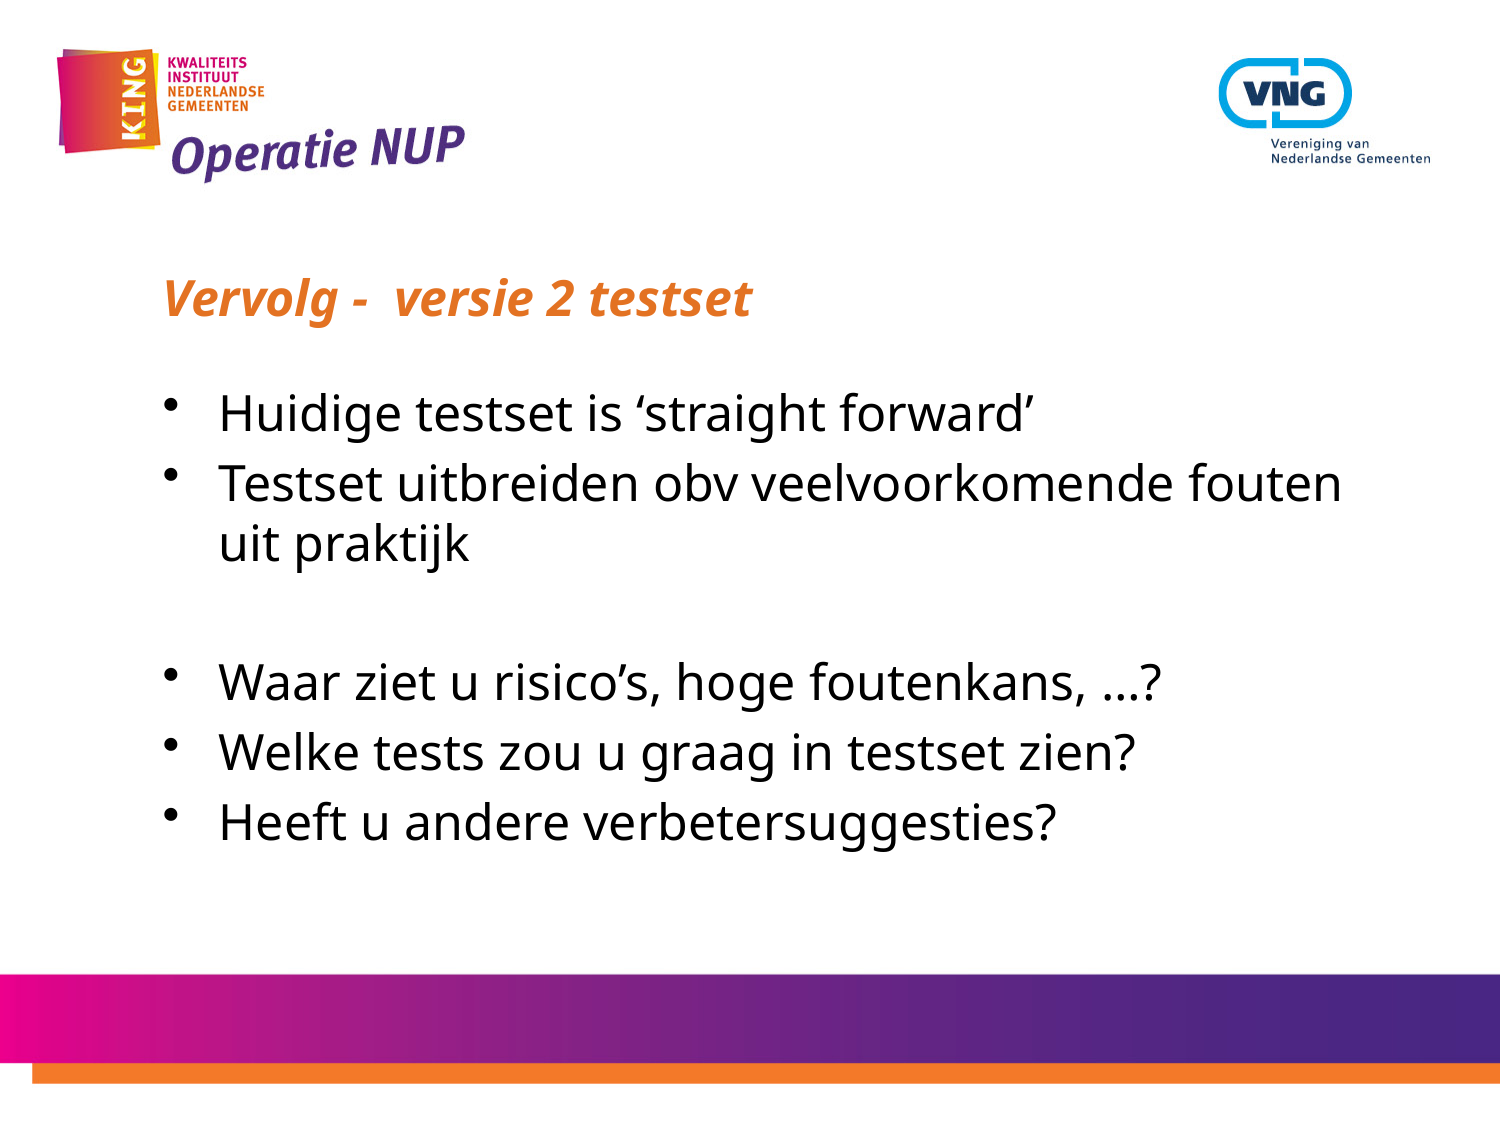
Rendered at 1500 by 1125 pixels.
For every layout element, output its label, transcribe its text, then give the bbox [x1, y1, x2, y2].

picture [0, 0, 1500, 1125]
title Vervolg - versie 2 testset [147, 231, 1402, 362]
list Huidige testset is ‘straight forward’ Testset uitbreiden obv veelvoorkomende fouten uit praktijk Waar ziet u risico’s, hoge foutenkans, …? Welke tests zou u graag in testset zien? Heeft u andere verbetersuggesties? [147, 373, 1428, 953]
